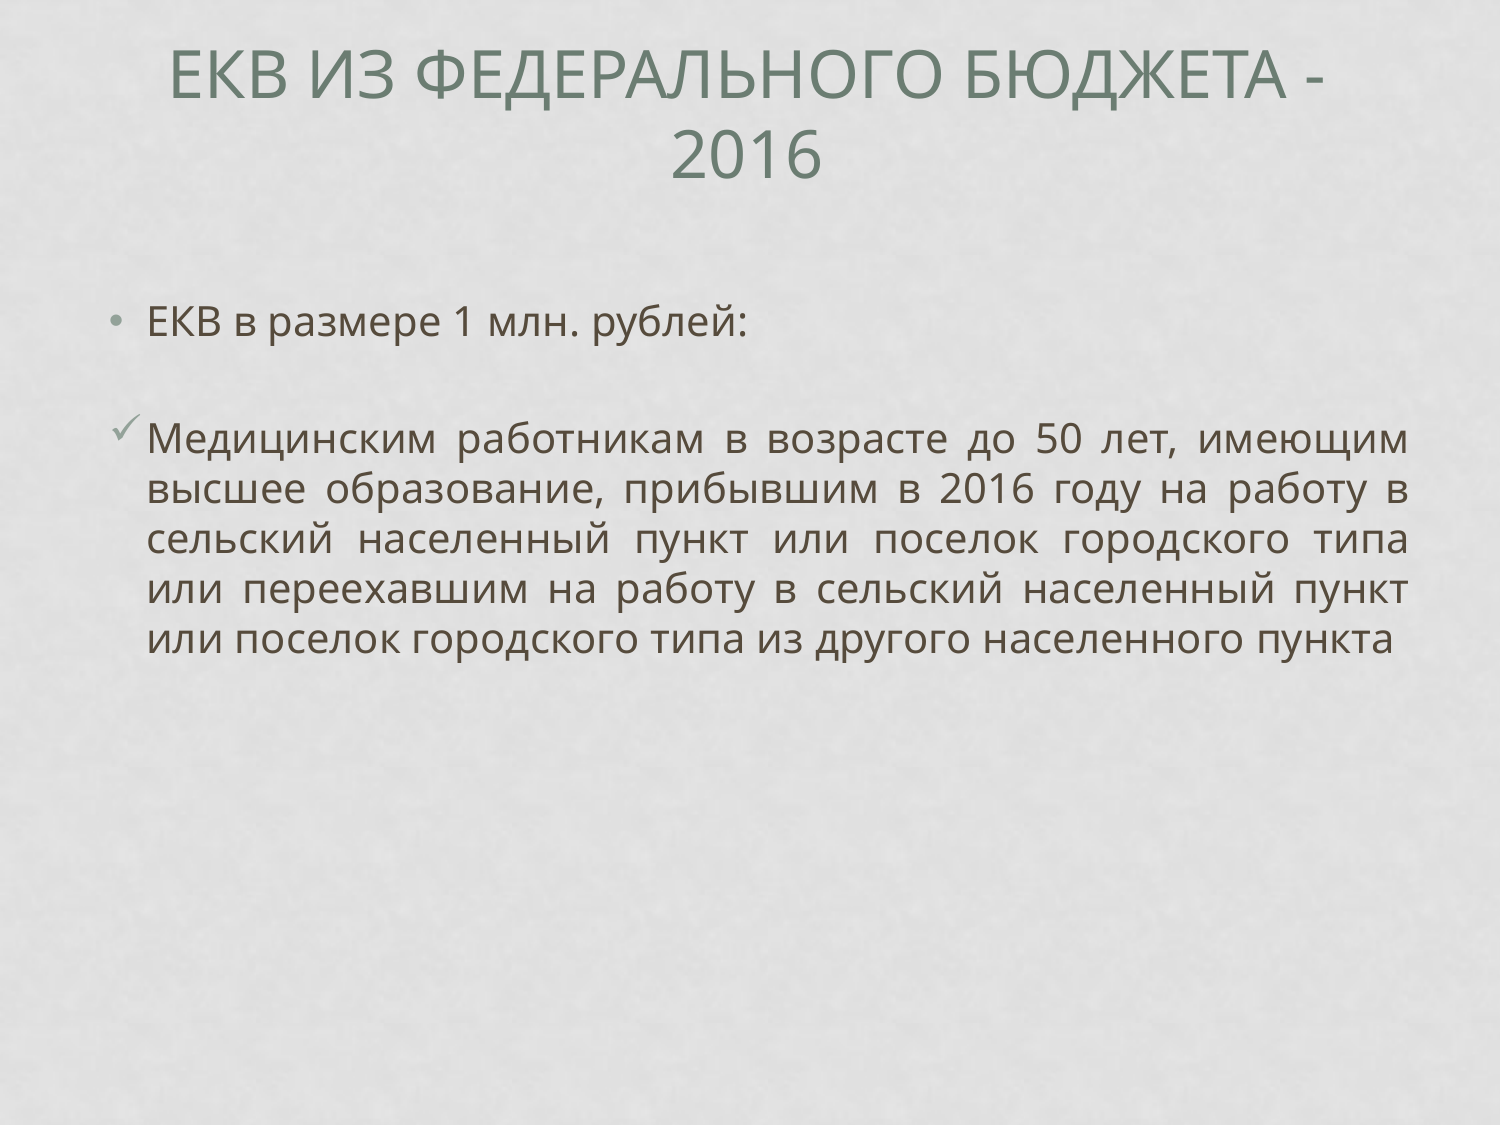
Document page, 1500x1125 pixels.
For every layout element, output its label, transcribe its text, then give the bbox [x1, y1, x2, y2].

list ЕКВ в размере 1 млн. рублей: Медицинским работникам в возрасте до 50 лет, имеющим высшее образование, прибывшим в 2016 году на работу в сельский населенный пункт или поселок городского типа или переехавшим на работу в сельский населенный пункт или поселок городского типа из другого населенного пункта [75, 287, 1425, 1005]
title ЕКВ из федерального бюджета - 2016 [69, 66, 1425, 238]
